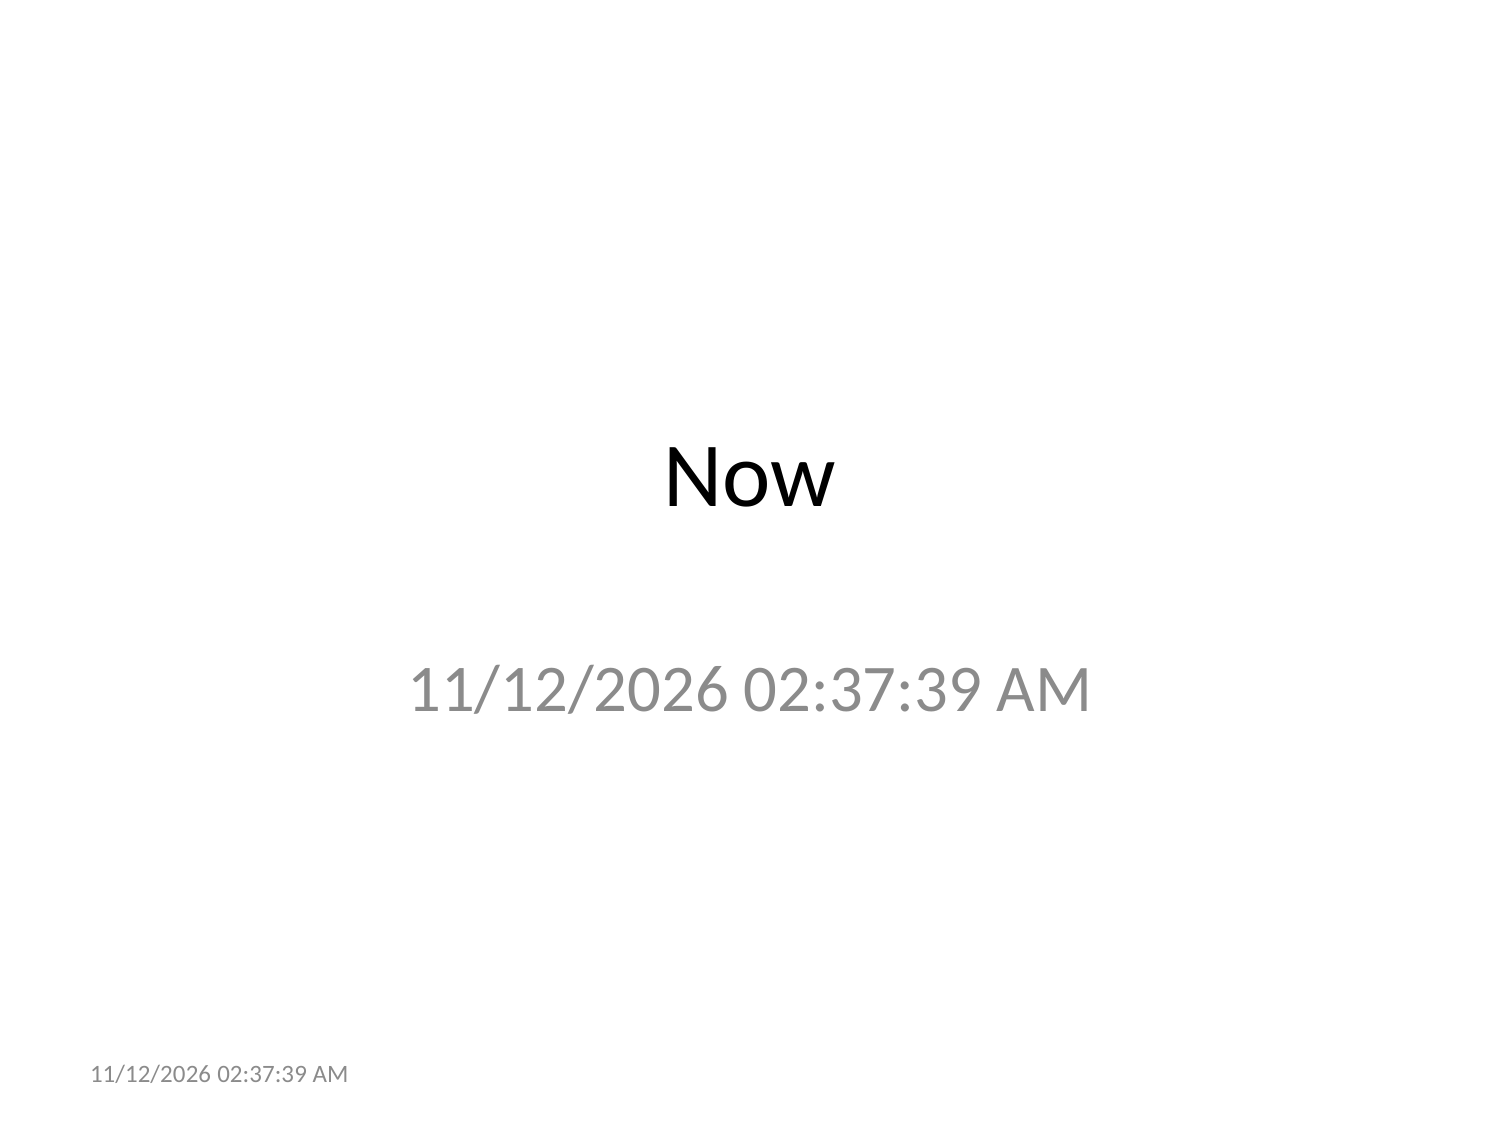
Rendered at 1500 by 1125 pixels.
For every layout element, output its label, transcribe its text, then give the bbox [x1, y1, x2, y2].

subtitle 2011-12-19 10:20:04 AM [225, 637, 1275, 925]
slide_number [75, 1042, 425, 1103]
title Now [112, 349, 1388, 591]
